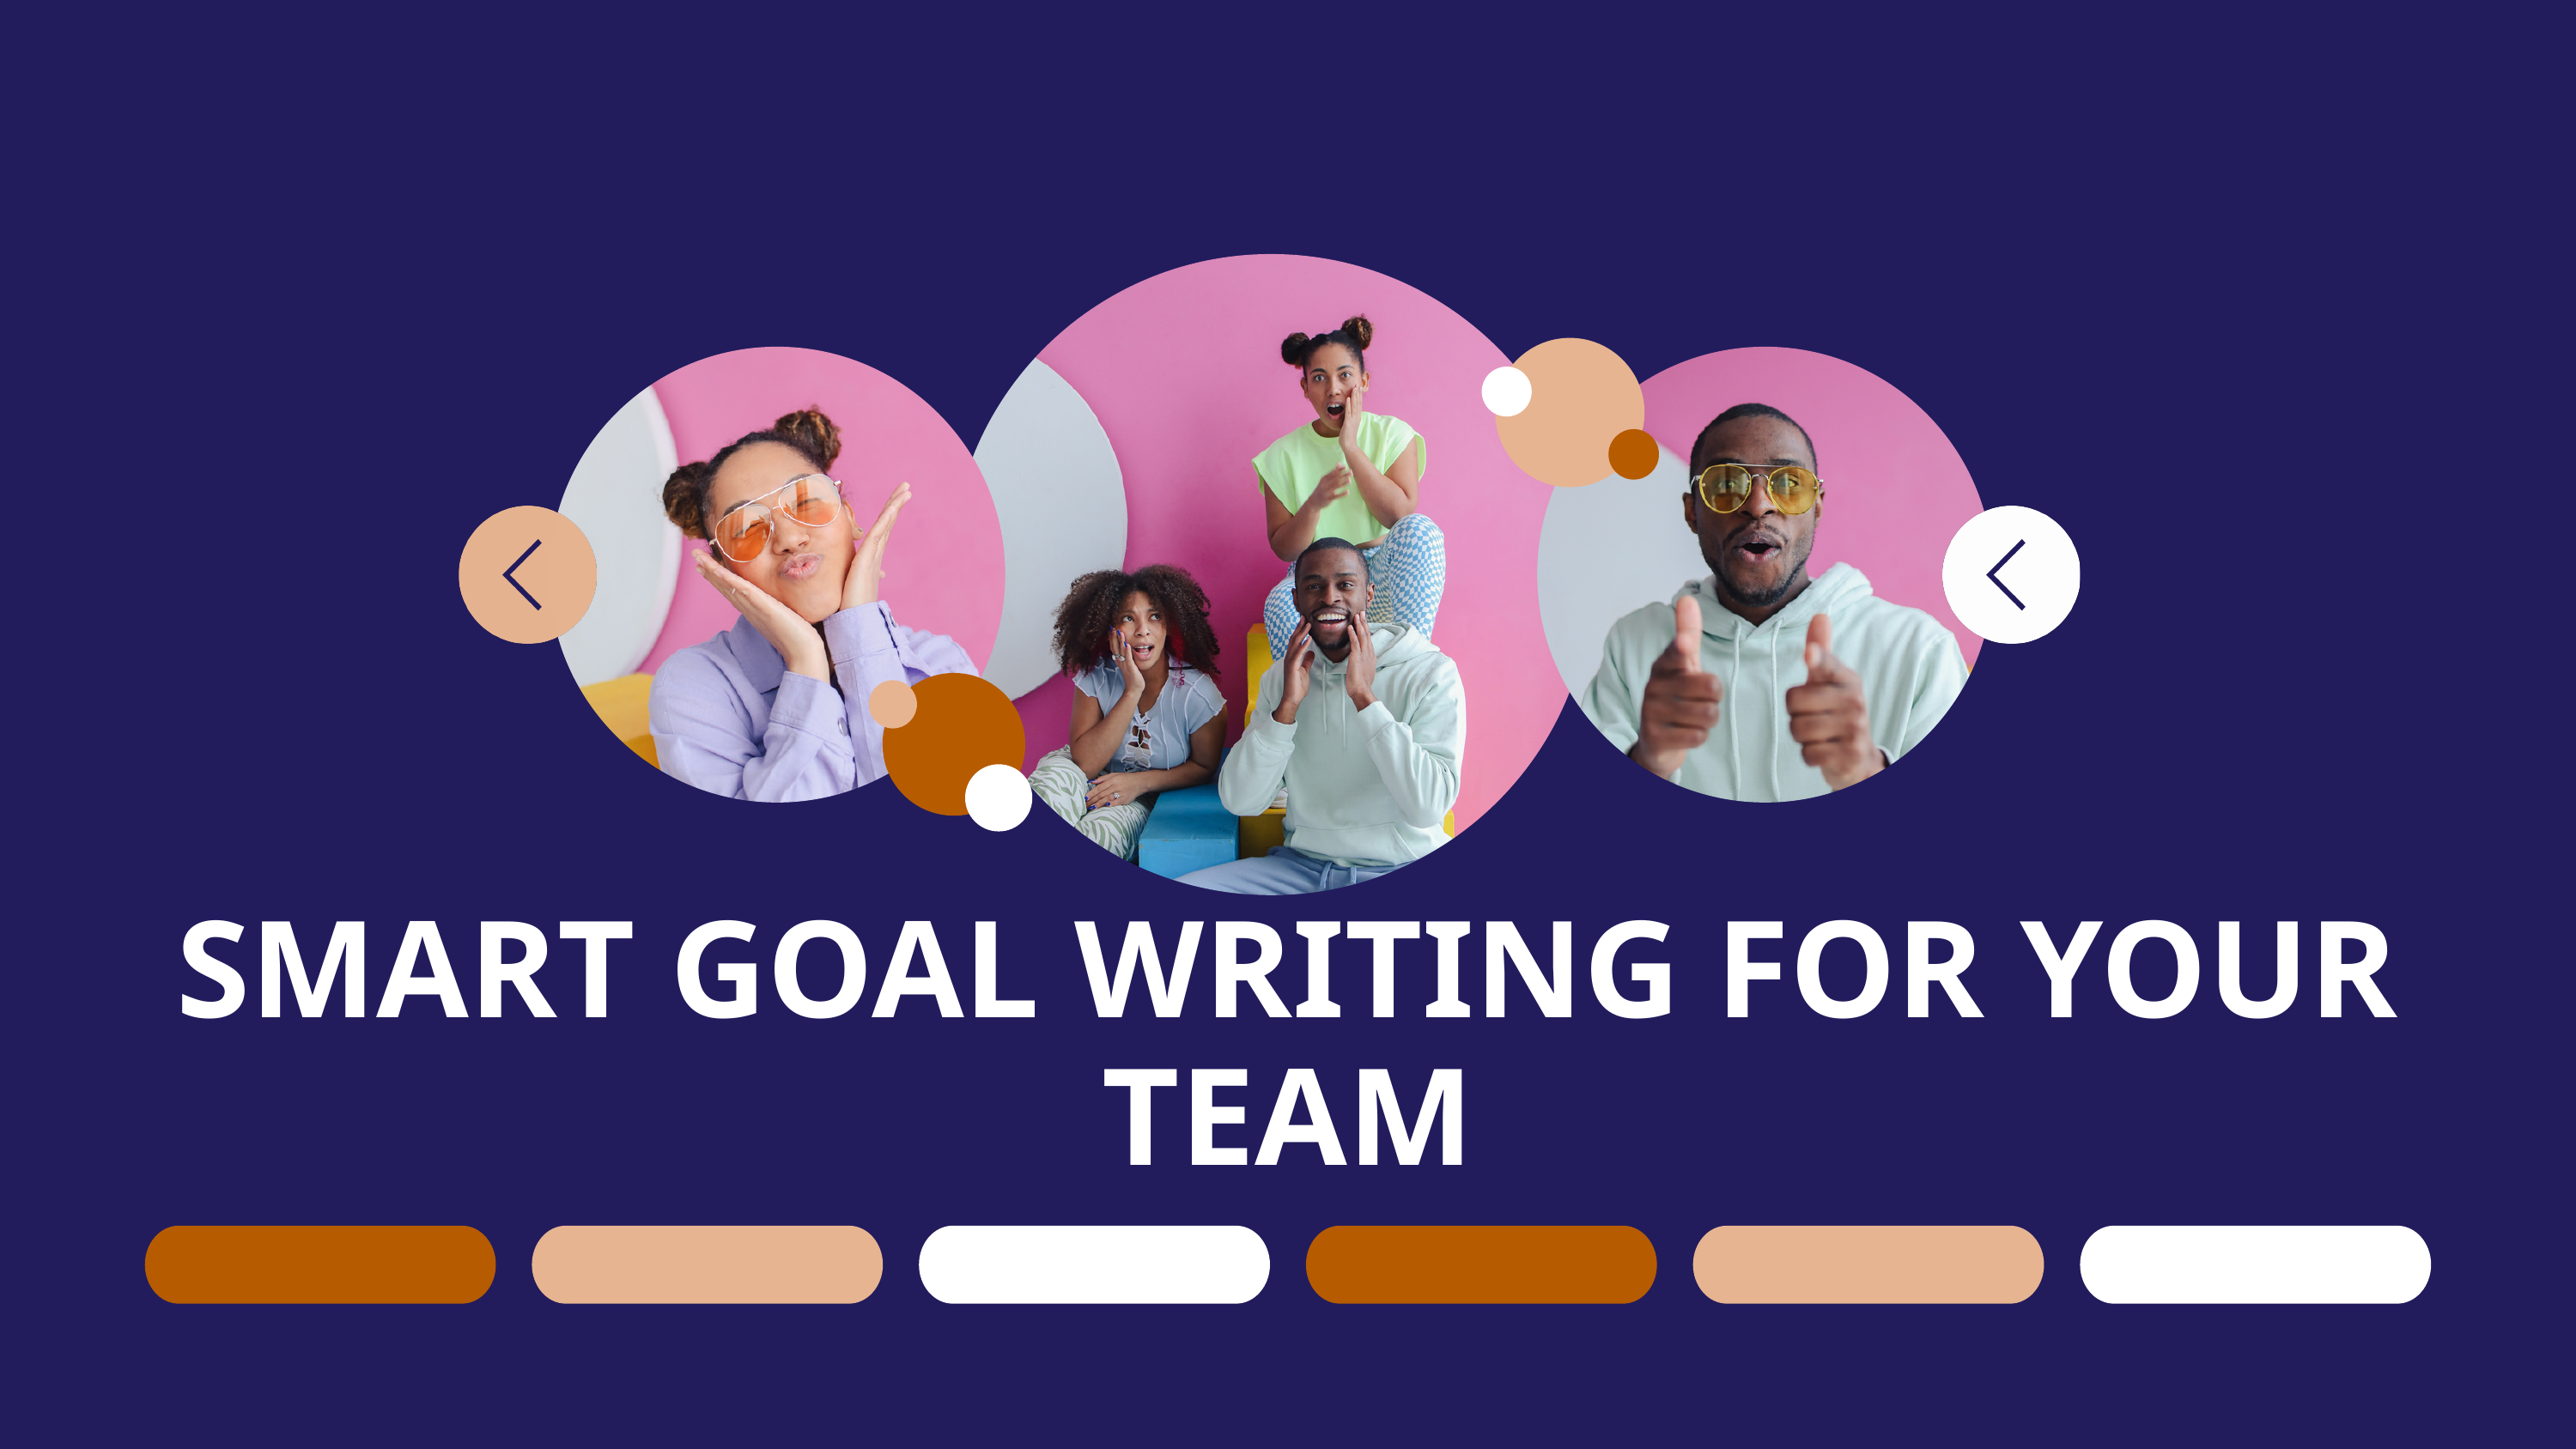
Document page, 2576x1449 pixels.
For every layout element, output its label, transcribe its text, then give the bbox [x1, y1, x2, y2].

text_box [532, 1225, 884, 1304]
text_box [1305, 1225, 1657, 1304]
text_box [2080, 1225, 2432, 1304]
text_box [1997, 506, 2081, 644]
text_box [918, 1225, 1271, 1304]
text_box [868, 672, 1033, 832]
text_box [1536, 346, 1994, 803]
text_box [1481, 337, 1660, 488]
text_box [549, 346, 1005, 803]
text_box SMART GOAL WRITING FOR YOUR TEAM [144, 897, 2432, 1192]
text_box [950, 253, 1593, 896]
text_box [144, 1225, 496, 1304]
text_box [459, 506, 544, 644]
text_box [1692, 1225, 2044, 1304]
